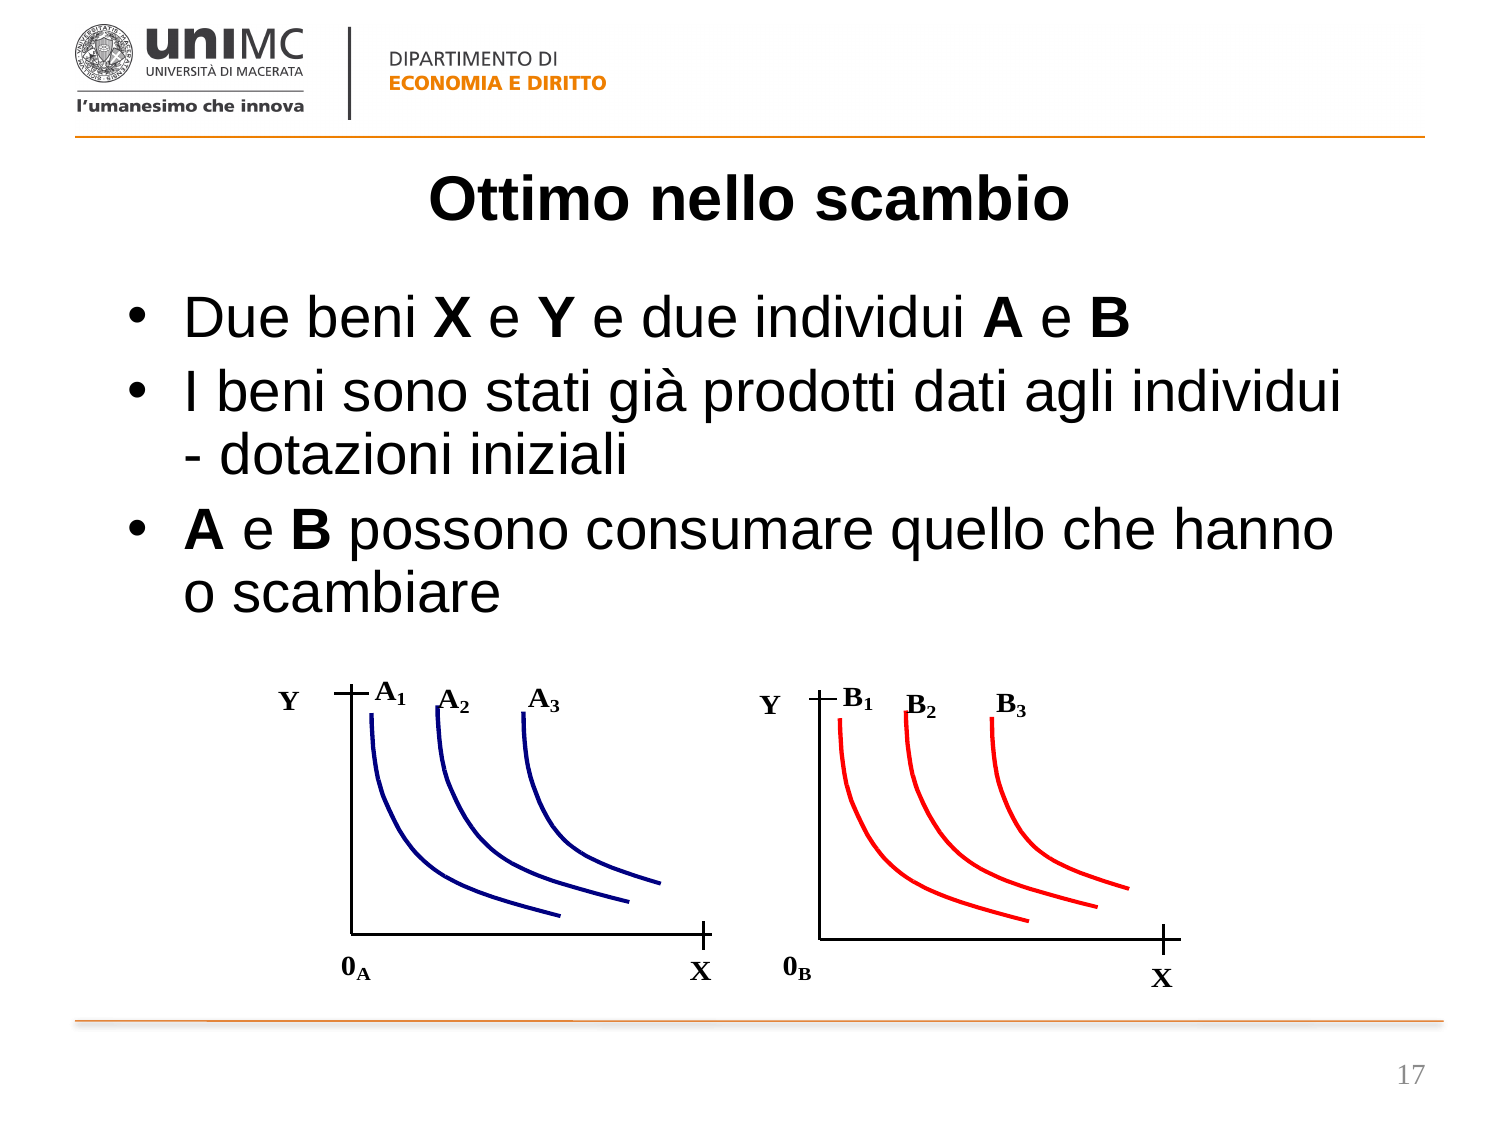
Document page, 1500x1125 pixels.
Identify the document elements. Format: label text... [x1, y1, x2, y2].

slide_number 17 [1091, 1042, 1442, 1103]
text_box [237, 669, 1201, 1013]
list Due beni X e Y e due individui A e B I beni sono stati già prodotti dati agli individui - dotazioni iniziali A e B possono consumare quello che hanno o scambiare [112, 279, 1388, 642]
title Ottimo nello scambio [75, 149, 1425, 241]
picture [75, 24, 1425, 138]
